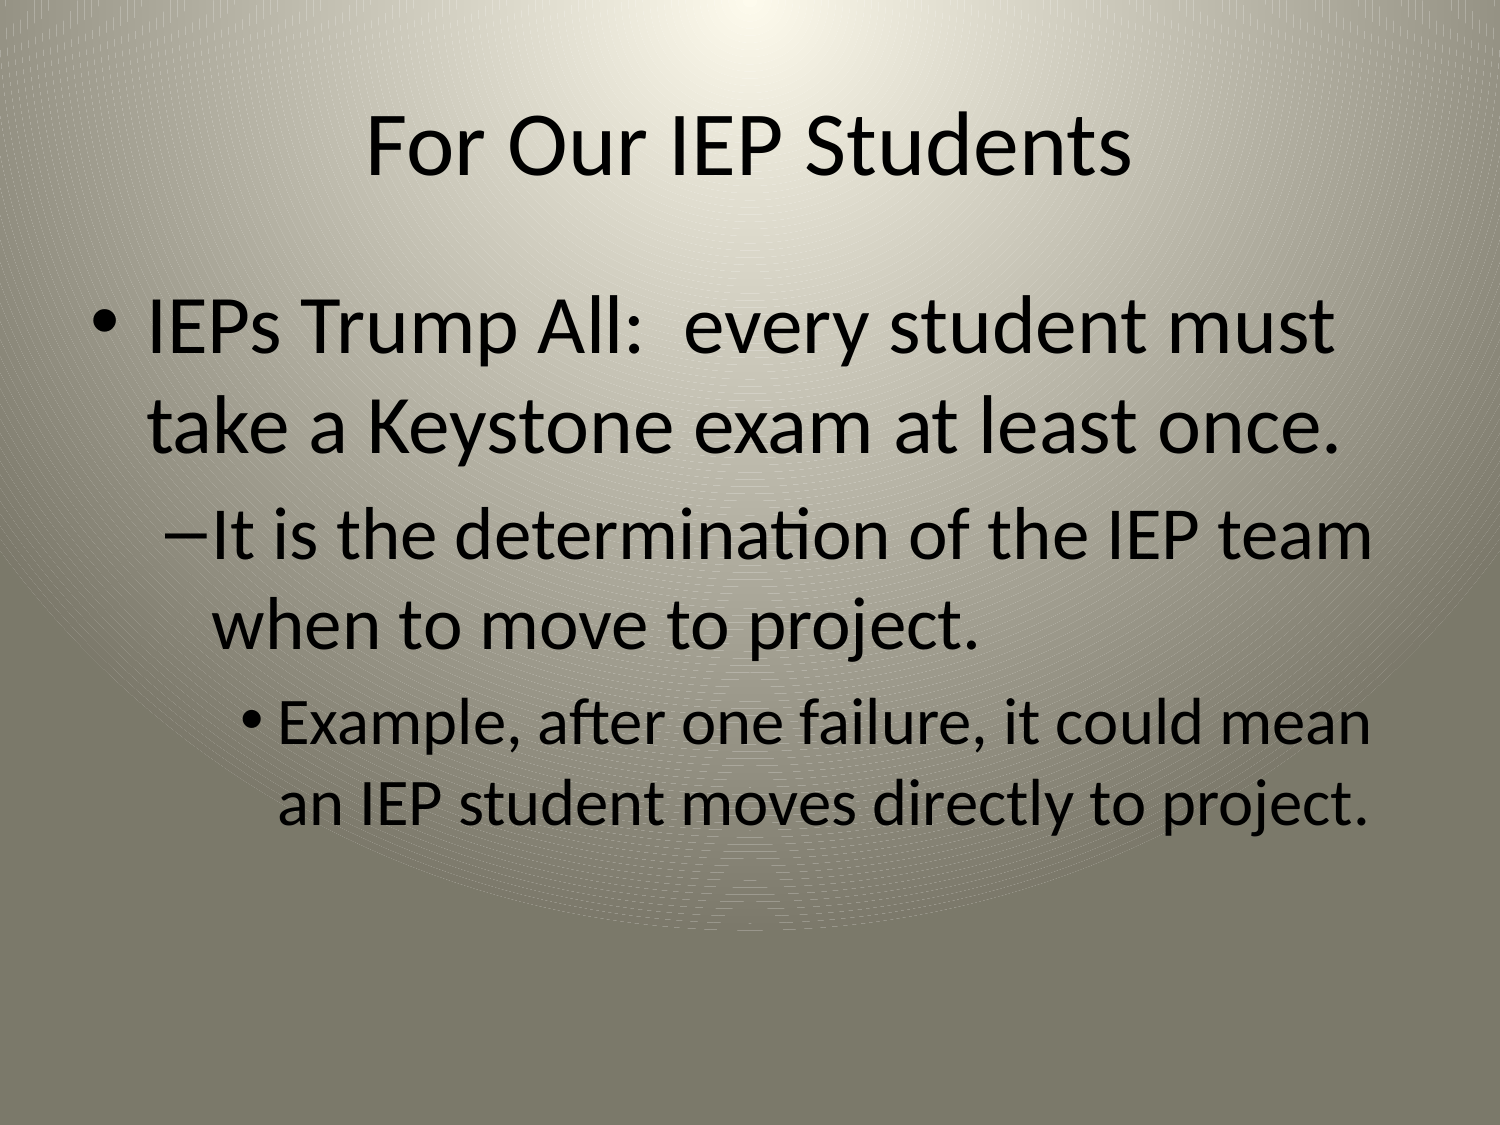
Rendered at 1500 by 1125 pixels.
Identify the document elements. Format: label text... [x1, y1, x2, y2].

title For Our IEP Students [75, 45, 1425, 233]
list IEPs Trump All: every student must take a Keystone exam at least once. It is the determination of the IEP team when to move to project. Example, after one failure, it could mean an IEP student moves directly to project. [75, 262, 1425, 913]
